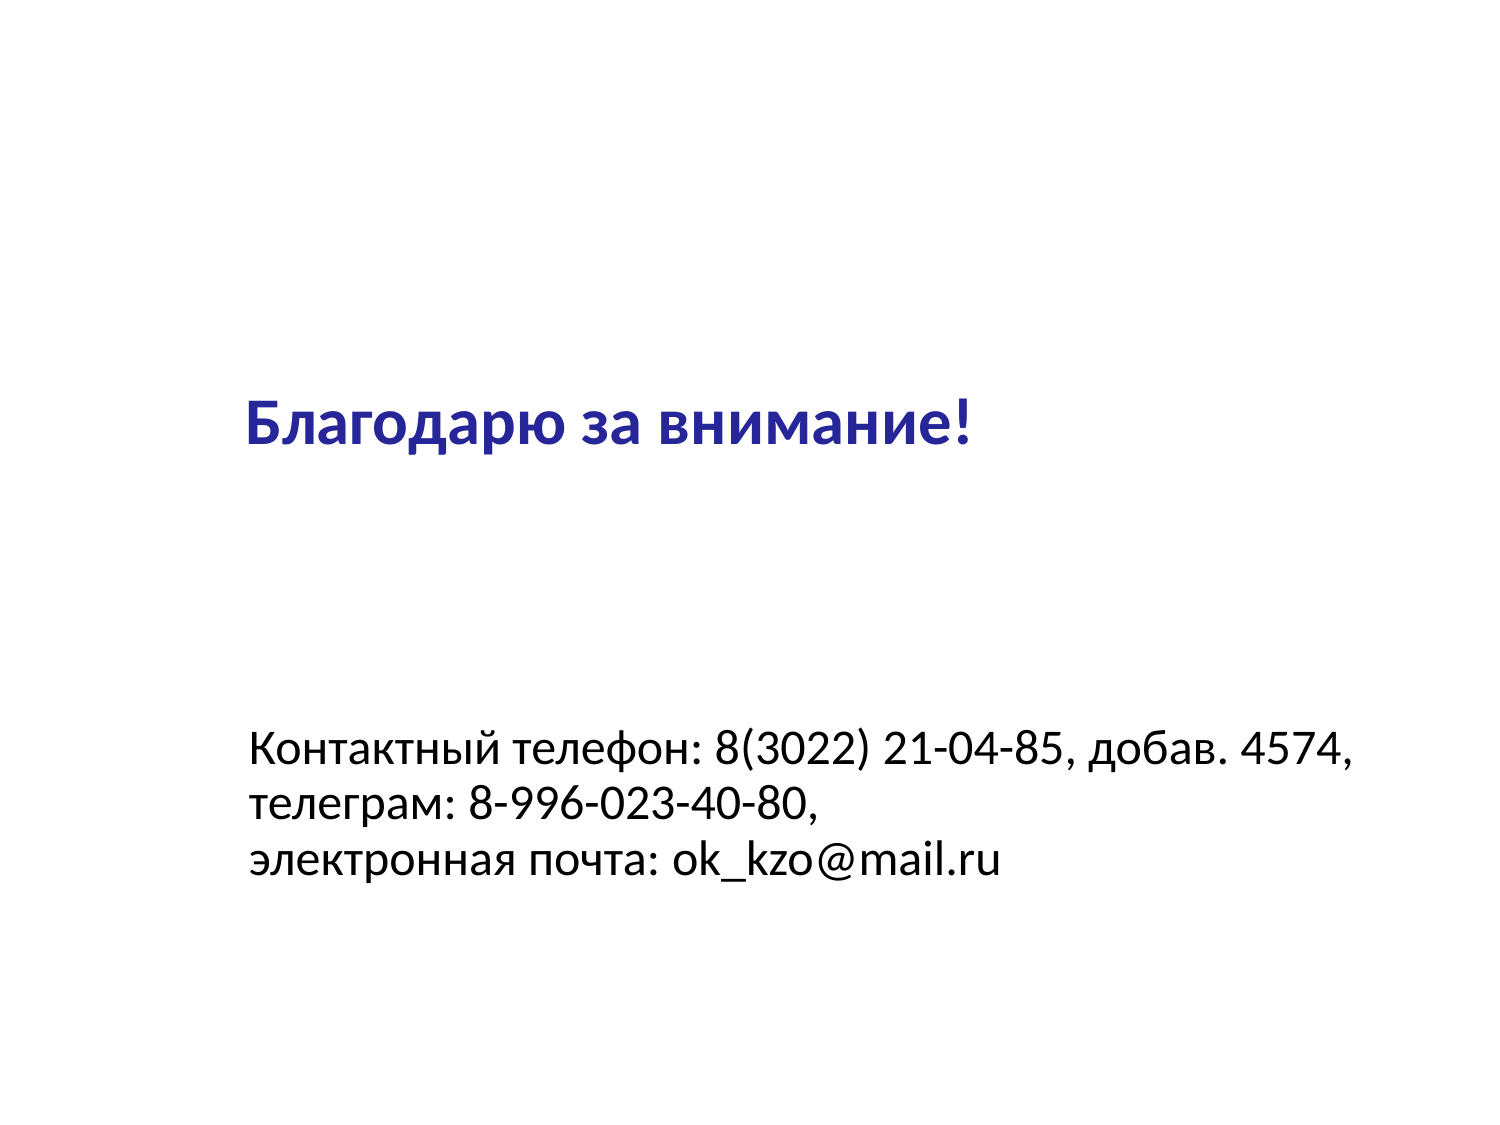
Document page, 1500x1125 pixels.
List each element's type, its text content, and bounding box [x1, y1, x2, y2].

list Контактный телефон: 8(3022) 21-04-85, добав. 4574, телеграм: 8-996-023-40-80, электронная почта: ok_kzo@mail.ru [235, 716, 1466, 1025]
title Благодарю за внимание! [230, 278, 1461, 467]
